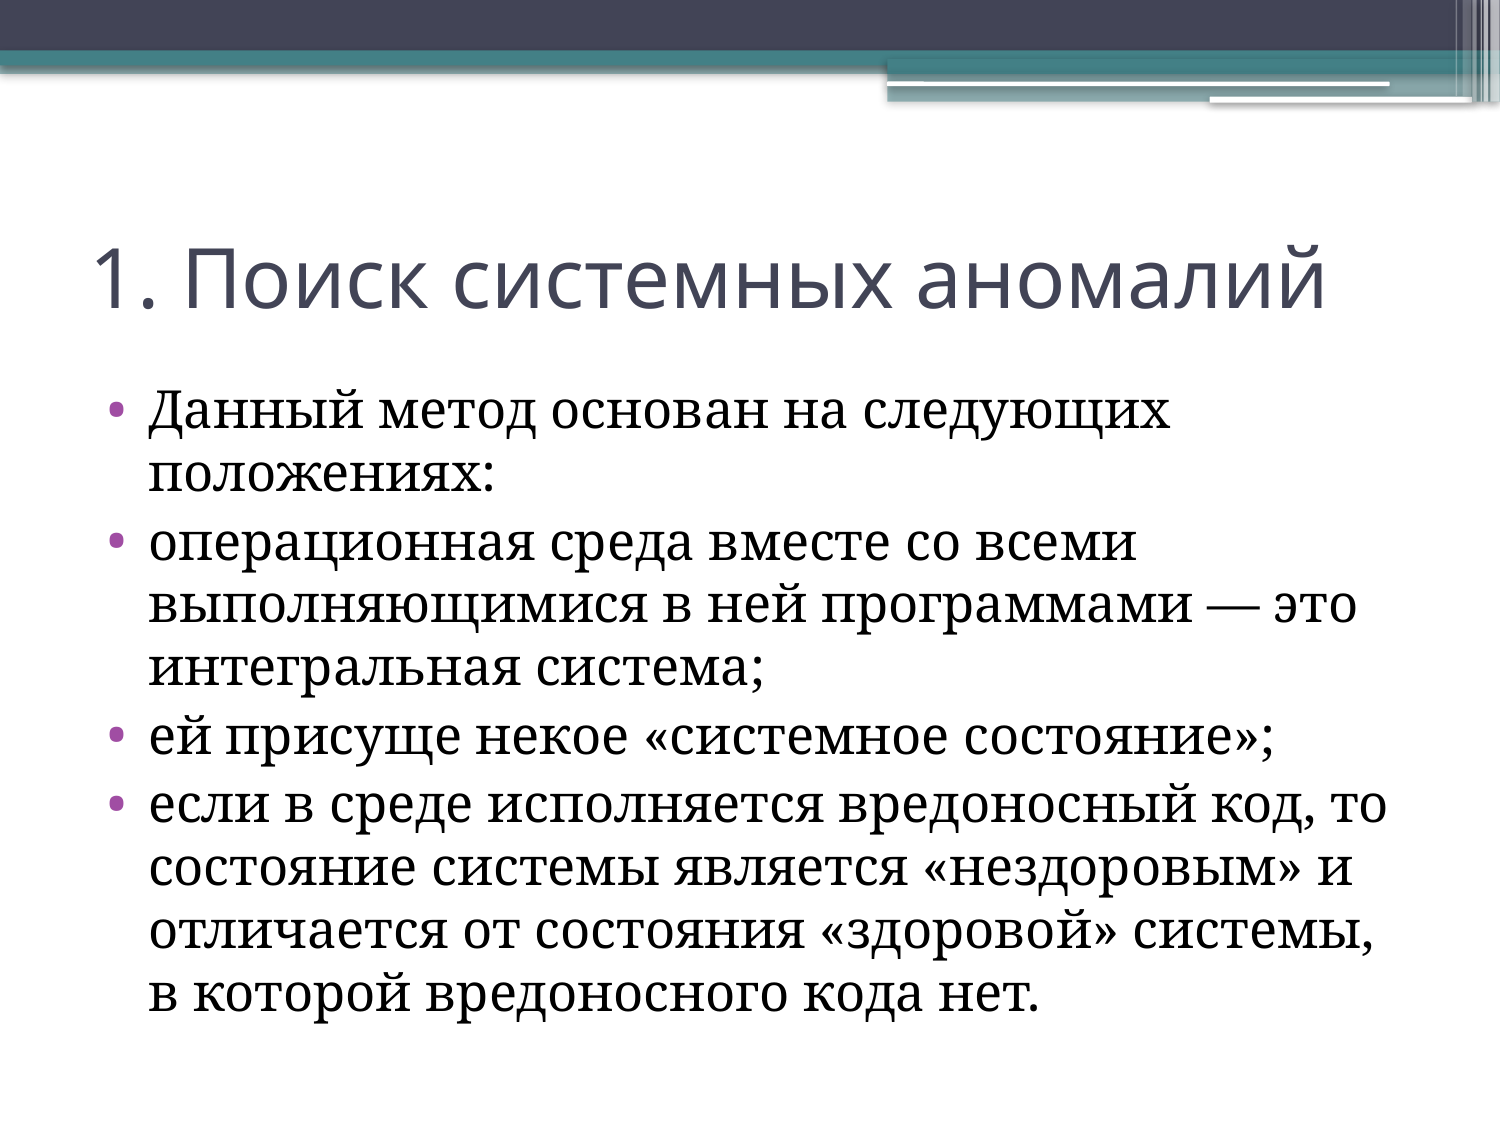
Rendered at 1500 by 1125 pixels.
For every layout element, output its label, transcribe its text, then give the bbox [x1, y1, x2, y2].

list Данный метод основан на следующих положениях: операционная среда вместе со всеми выполняющимися в ней программами — это интегральная система; ей присуще некое «системное состояние»; если в среде исполняется вредоносный код, то состояние системы является «нездоровым» и отличается от состояния «здоровой» системы, в которой вредоносного кода нет. [75, 368, 1425, 1079]
title 1. Поиск системных аномалий [75, 187, 1425, 363]
